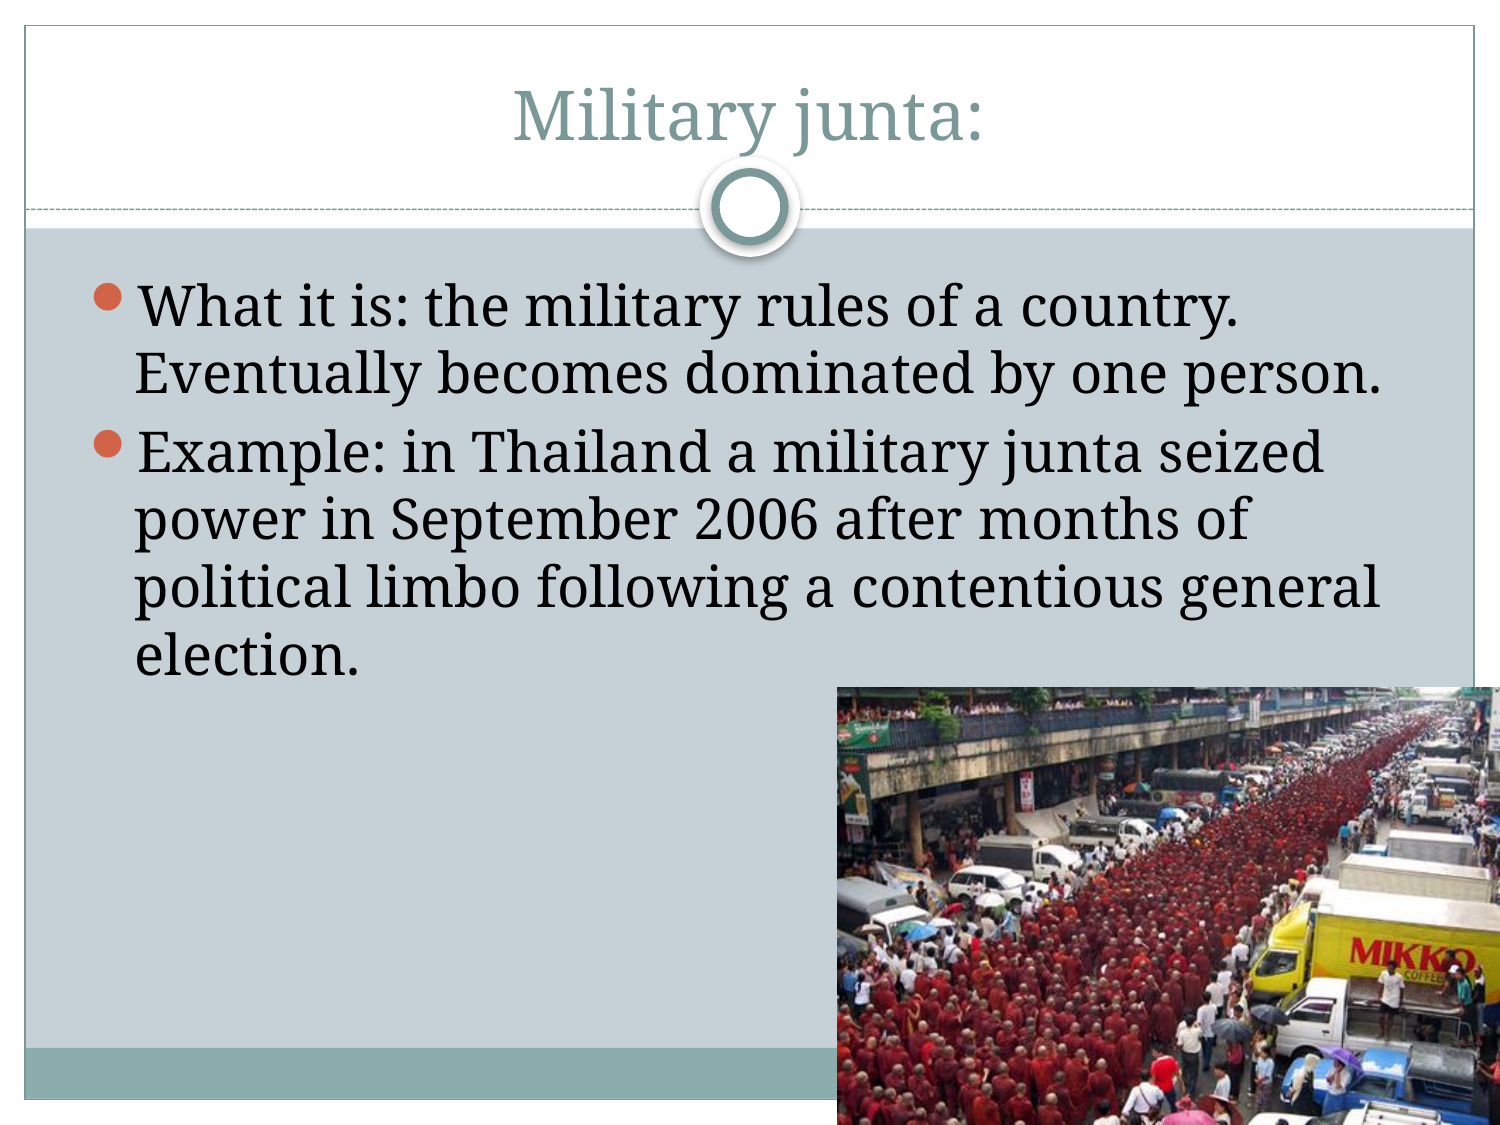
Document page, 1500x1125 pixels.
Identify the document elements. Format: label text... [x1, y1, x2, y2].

list What it is: the military rules of a country. Eventually becomes dominated by one person. Example: in Thailand a military junta seized power in September 2006 after months of political limbo following a contentious general election. [75, 262, 1425, 788]
title Military junta: [49, 37, 1450, 162]
picture [837, 687, 1500, 1125]
